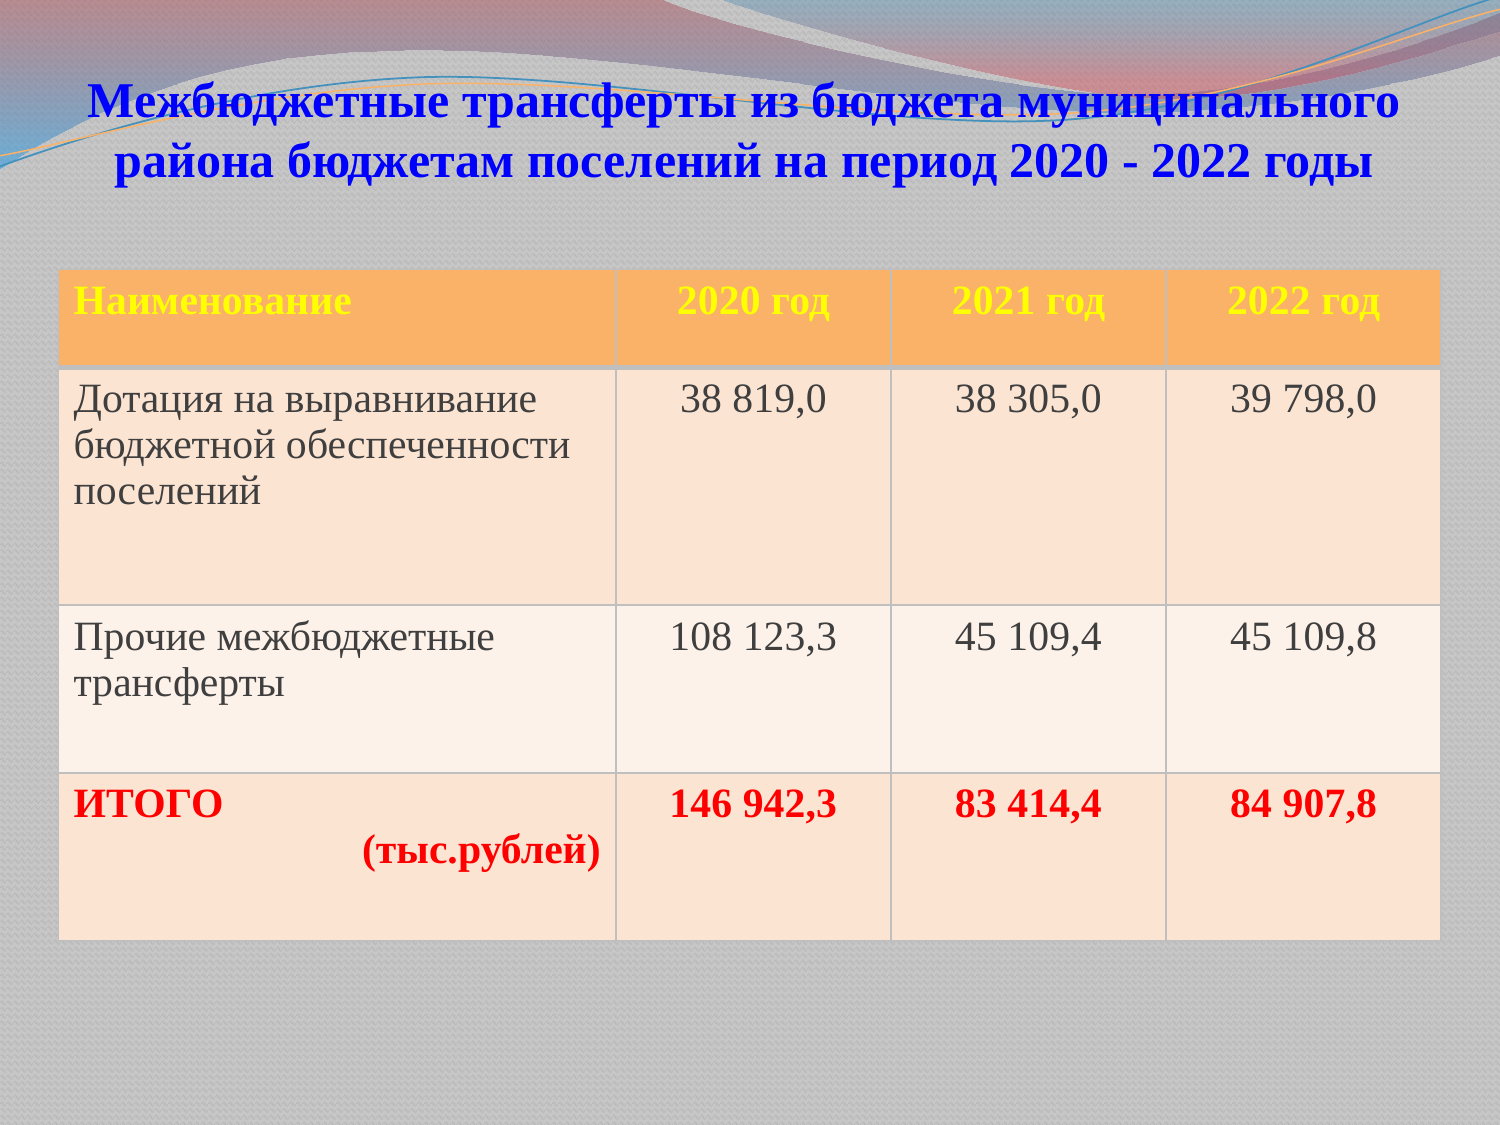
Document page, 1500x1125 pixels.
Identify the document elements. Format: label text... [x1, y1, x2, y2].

table_cell Прочие межбюджетные трансферты [59, 606, 615, 772]
table_cell 108 123,3 [617, 606, 890, 772]
table_cell ИТОГО (тыс.рублей) [59, 774, 615, 940]
table_cell Дотация на выравнивание бюджетной обеспеченности поселений [59, 370, 615, 604]
table_header 2021 год [892, 270, 1165, 365]
table_cell 83 414,4 [892, 774, 1165, 940]
table_header 2022 год [1167, 270, 1440, 365]
table_header Наименование [59, 270, 615, 365]
table_cell 84 907,8 [1167, 774, 1440, 940]
table_cell 146 942,3 [617, 774, 890, 940]
table_cell 39 798,0 [1167, 370, 1440, 604]
table_cell 45 109,8 [1167, 606, 1440, 772]
table_cell 45 109,4 [892, 606, 1165, 772]
table_cell 38 305,0 [892, 370, 1165, 604]
title Межбюджетные трансферты из бюджета муниципального района бюджетам поселений на период 2020 - 2022 годы [35, 35, 1454, 188]
table_cell 38 819,0 [617, 370, 890, 604]
table_header 2020 год [617, 270, 890, 365]
